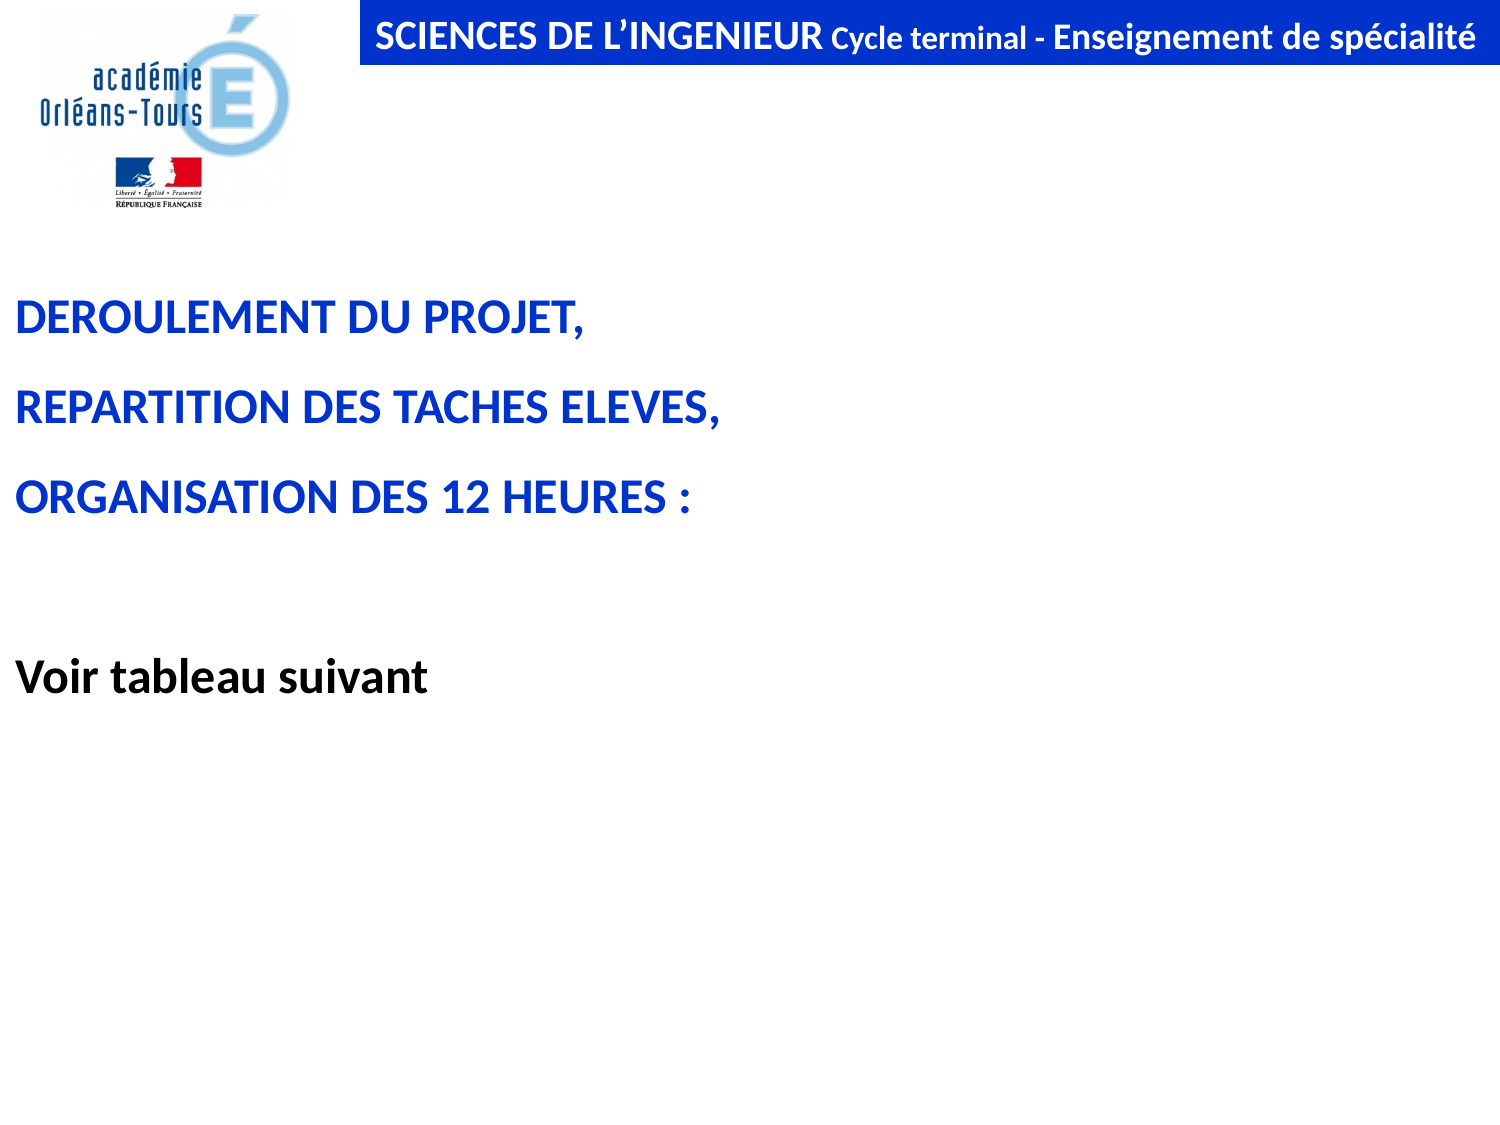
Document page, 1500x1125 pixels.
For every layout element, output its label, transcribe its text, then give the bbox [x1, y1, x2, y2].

text_box DEROULEMENT DU PROJET, REPARTITION DES TACHES ELEVES, ORGANISATION DES 12 HEURES : Voir tableau suivant [0, 246, 1329, 712]
picture [38, 13, 290, 208]
text_box SCIENCES DE L’INGENIEUR Cycle terminal - Enseignement de spécialité [360, 0, 1500, 65]
